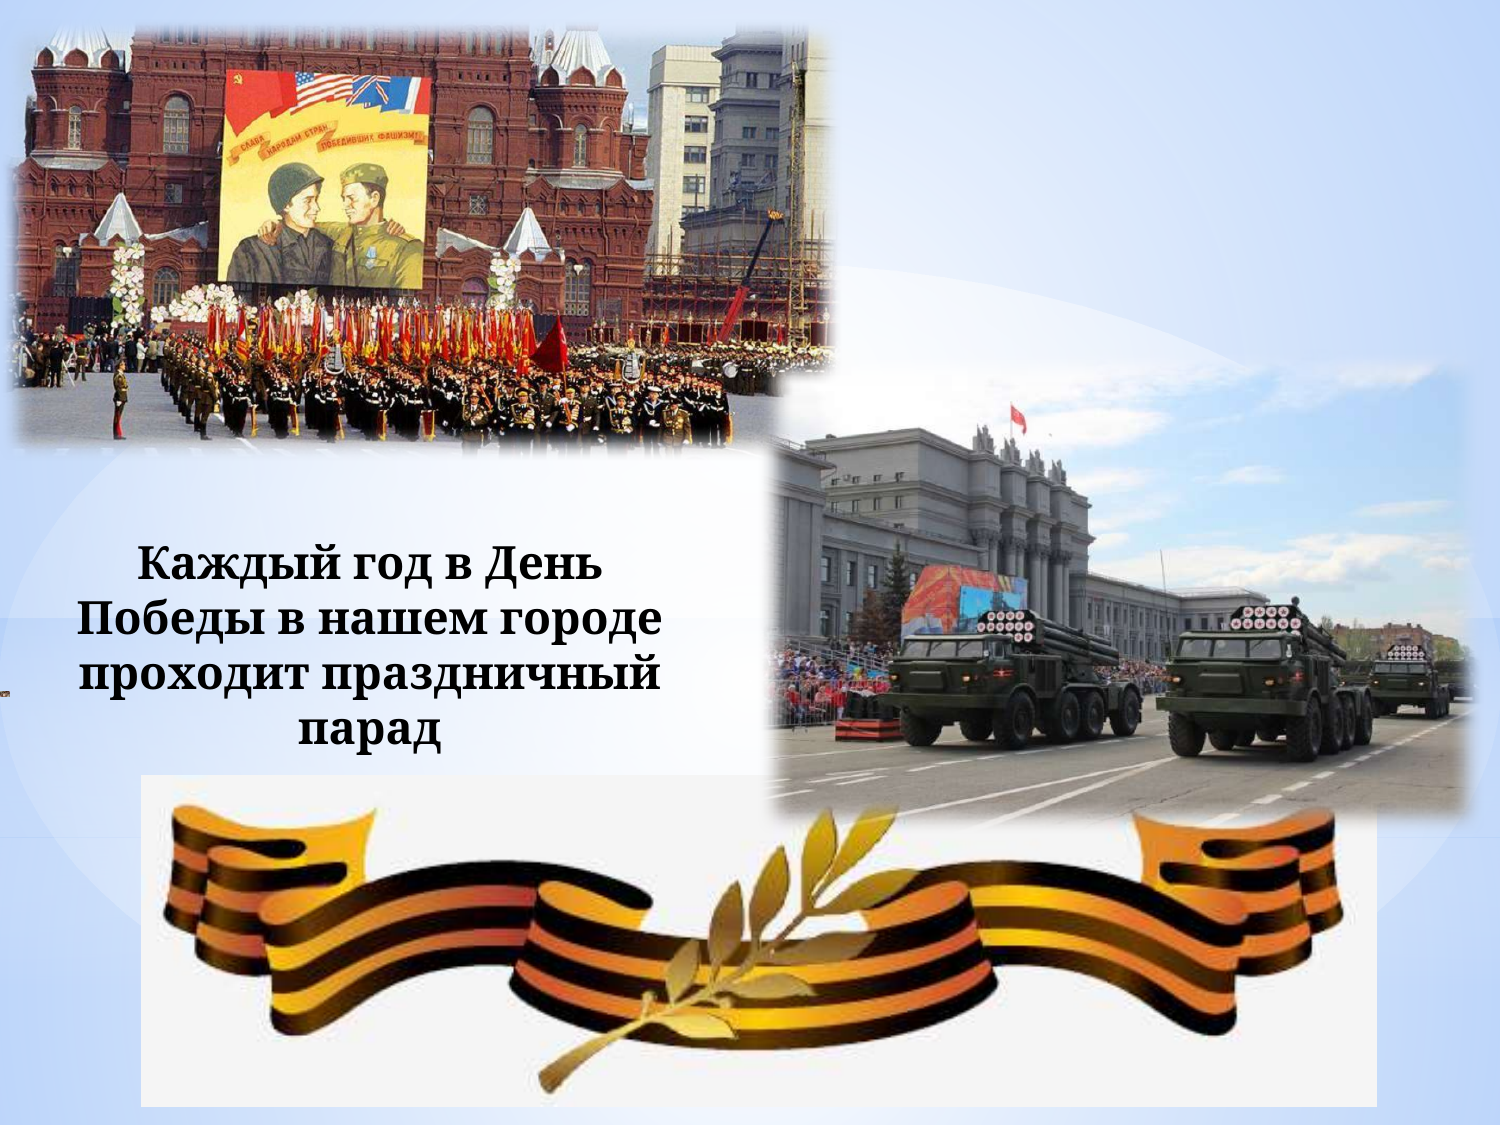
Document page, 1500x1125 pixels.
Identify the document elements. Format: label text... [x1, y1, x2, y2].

text_box Каждый год в День Победы в нашем городе проходит праздничный парад [61, 526, 680, 762]
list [0, 690, 11, 697]
picture [0, 18, 1485, 1107]
